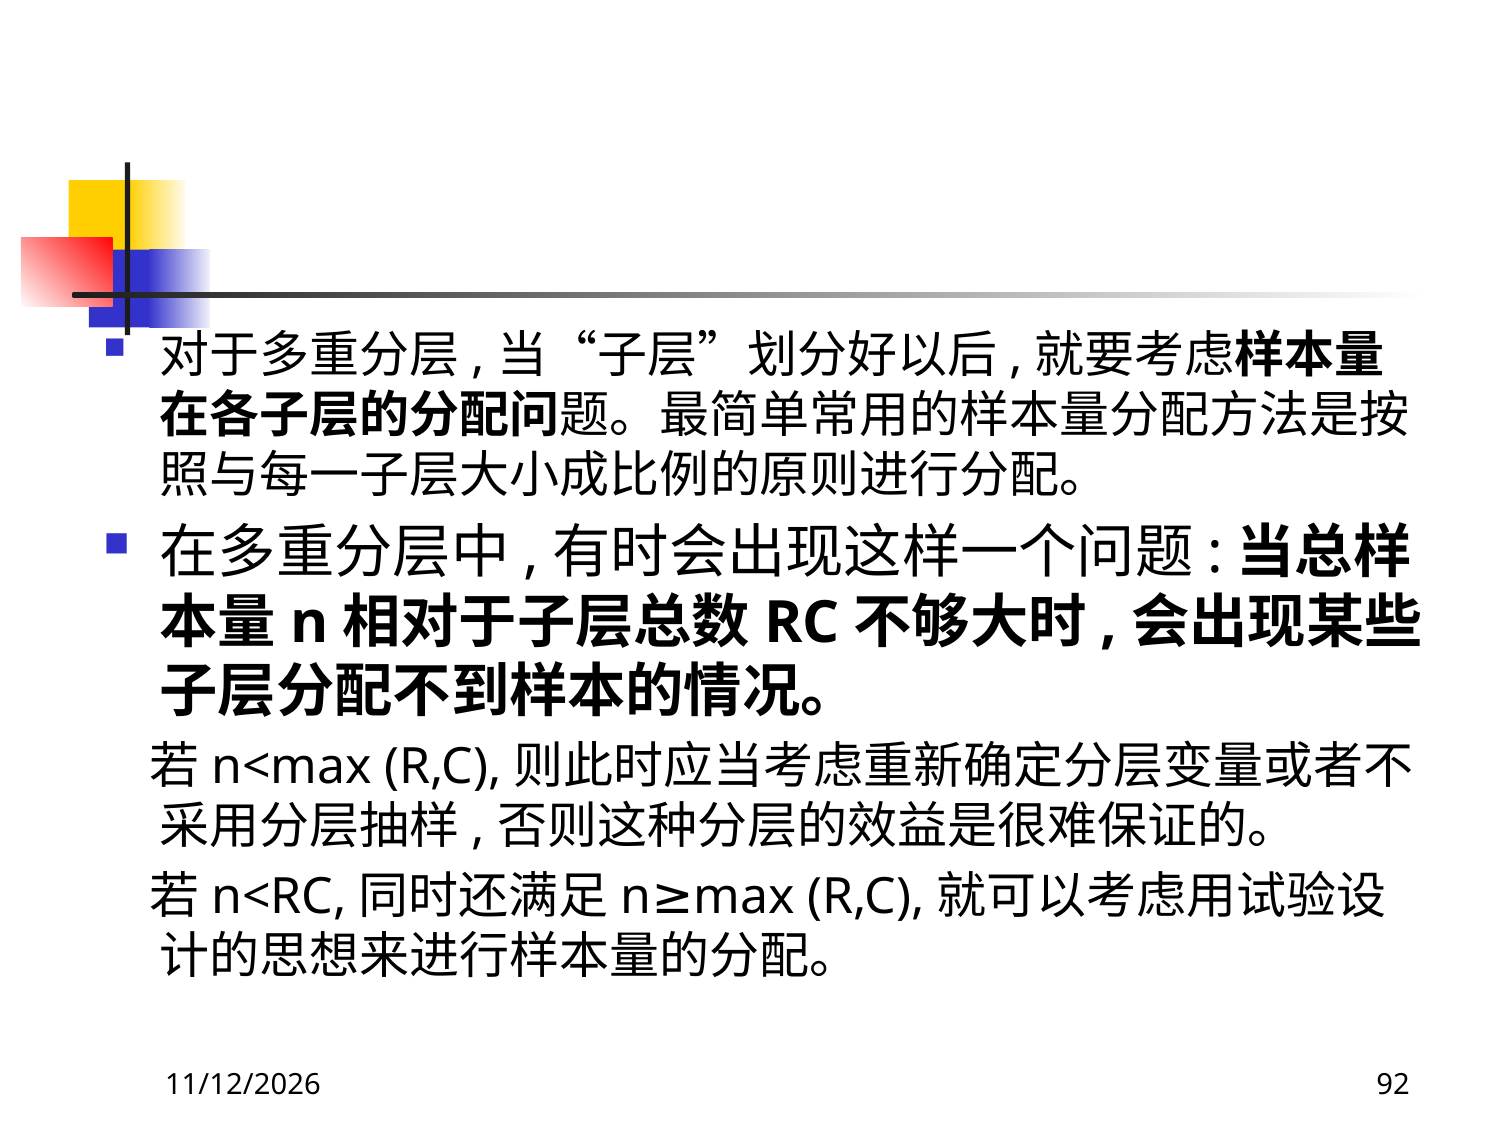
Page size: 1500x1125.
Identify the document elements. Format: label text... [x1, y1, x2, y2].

slide_number 92 [1112, 1037, 1426, 1113]
list 对于多重分层,当“子层”划分好以后,就要考虑样本量在各子层的分配问题。最简单常用的样本量分配方法是按照与每一子层大小成比例的原则进行分配。 在多重分层中,有时会出现这样一个问题:当总样本量n相对于子层总数RC不够大时,会出现某些子层分配不到样本的情况。 若n<max (R,C),则此时应当考虑重新确定分层变量或者不采用分层抽样,否则这种分层的效益是很难保证的。 若n<RC,同时还满足n≥max (R,C),就可以考虑用试验设计的思想来进行样本量的分配。 [88, 314, 1448, 1071]
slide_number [149, 1037, 463, 1113]
